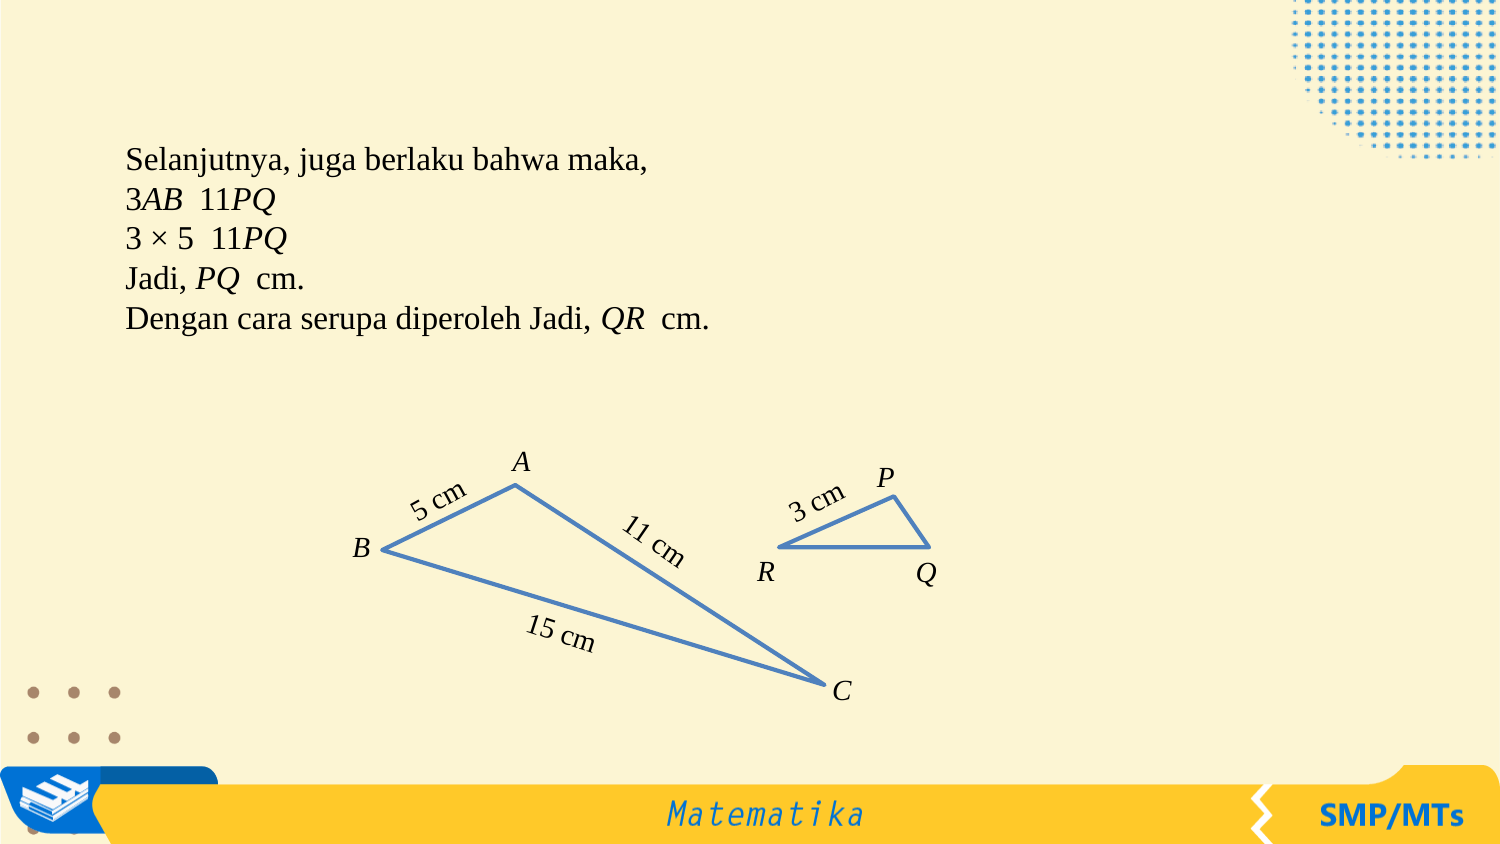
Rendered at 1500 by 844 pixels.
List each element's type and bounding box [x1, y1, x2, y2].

picture [0, 0, 1500, 844]
text_box [337, 434, 975, 715]
